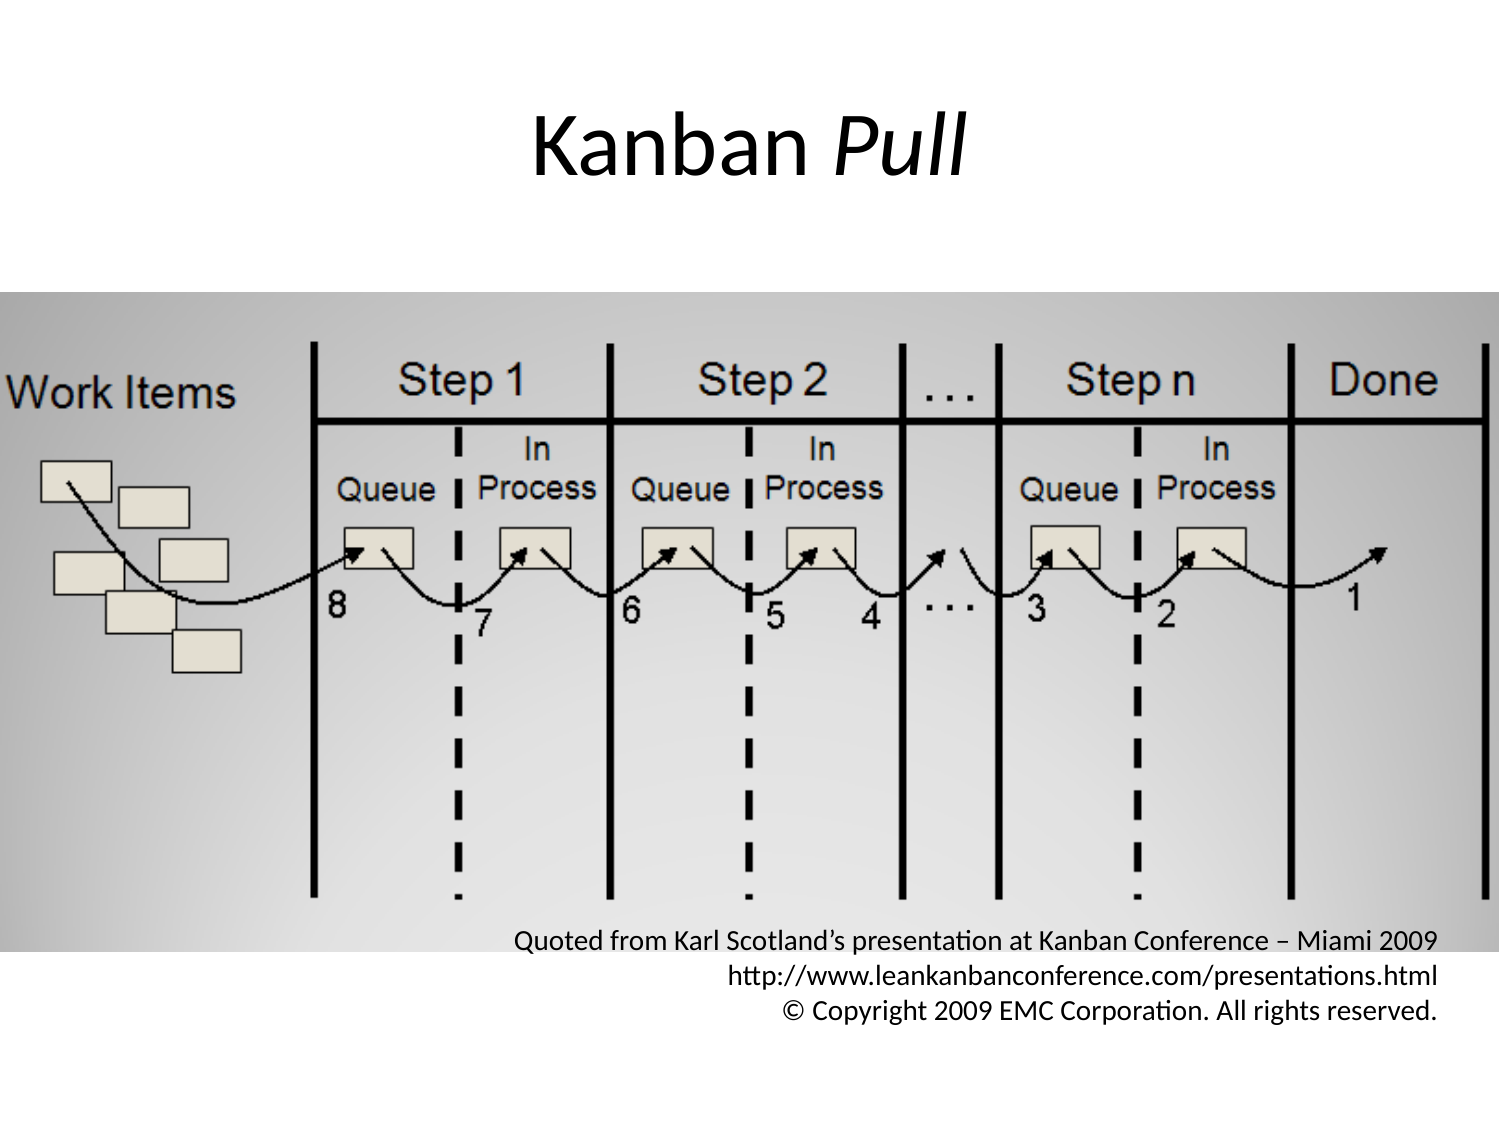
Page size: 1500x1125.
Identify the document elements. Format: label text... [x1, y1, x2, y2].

title Kanban Pull [74, 44, 1426, 233]
picture [0, 292, 1500, 952]
text_box Quoted from Karl Scotland’s presentation at Kanban Conference – Miami 2009 http://www.leankanbanconference.com/presentations.html © Copyright 2009 EMC Corporation. All rights reserved. [363, 960, 1454, 1034]
